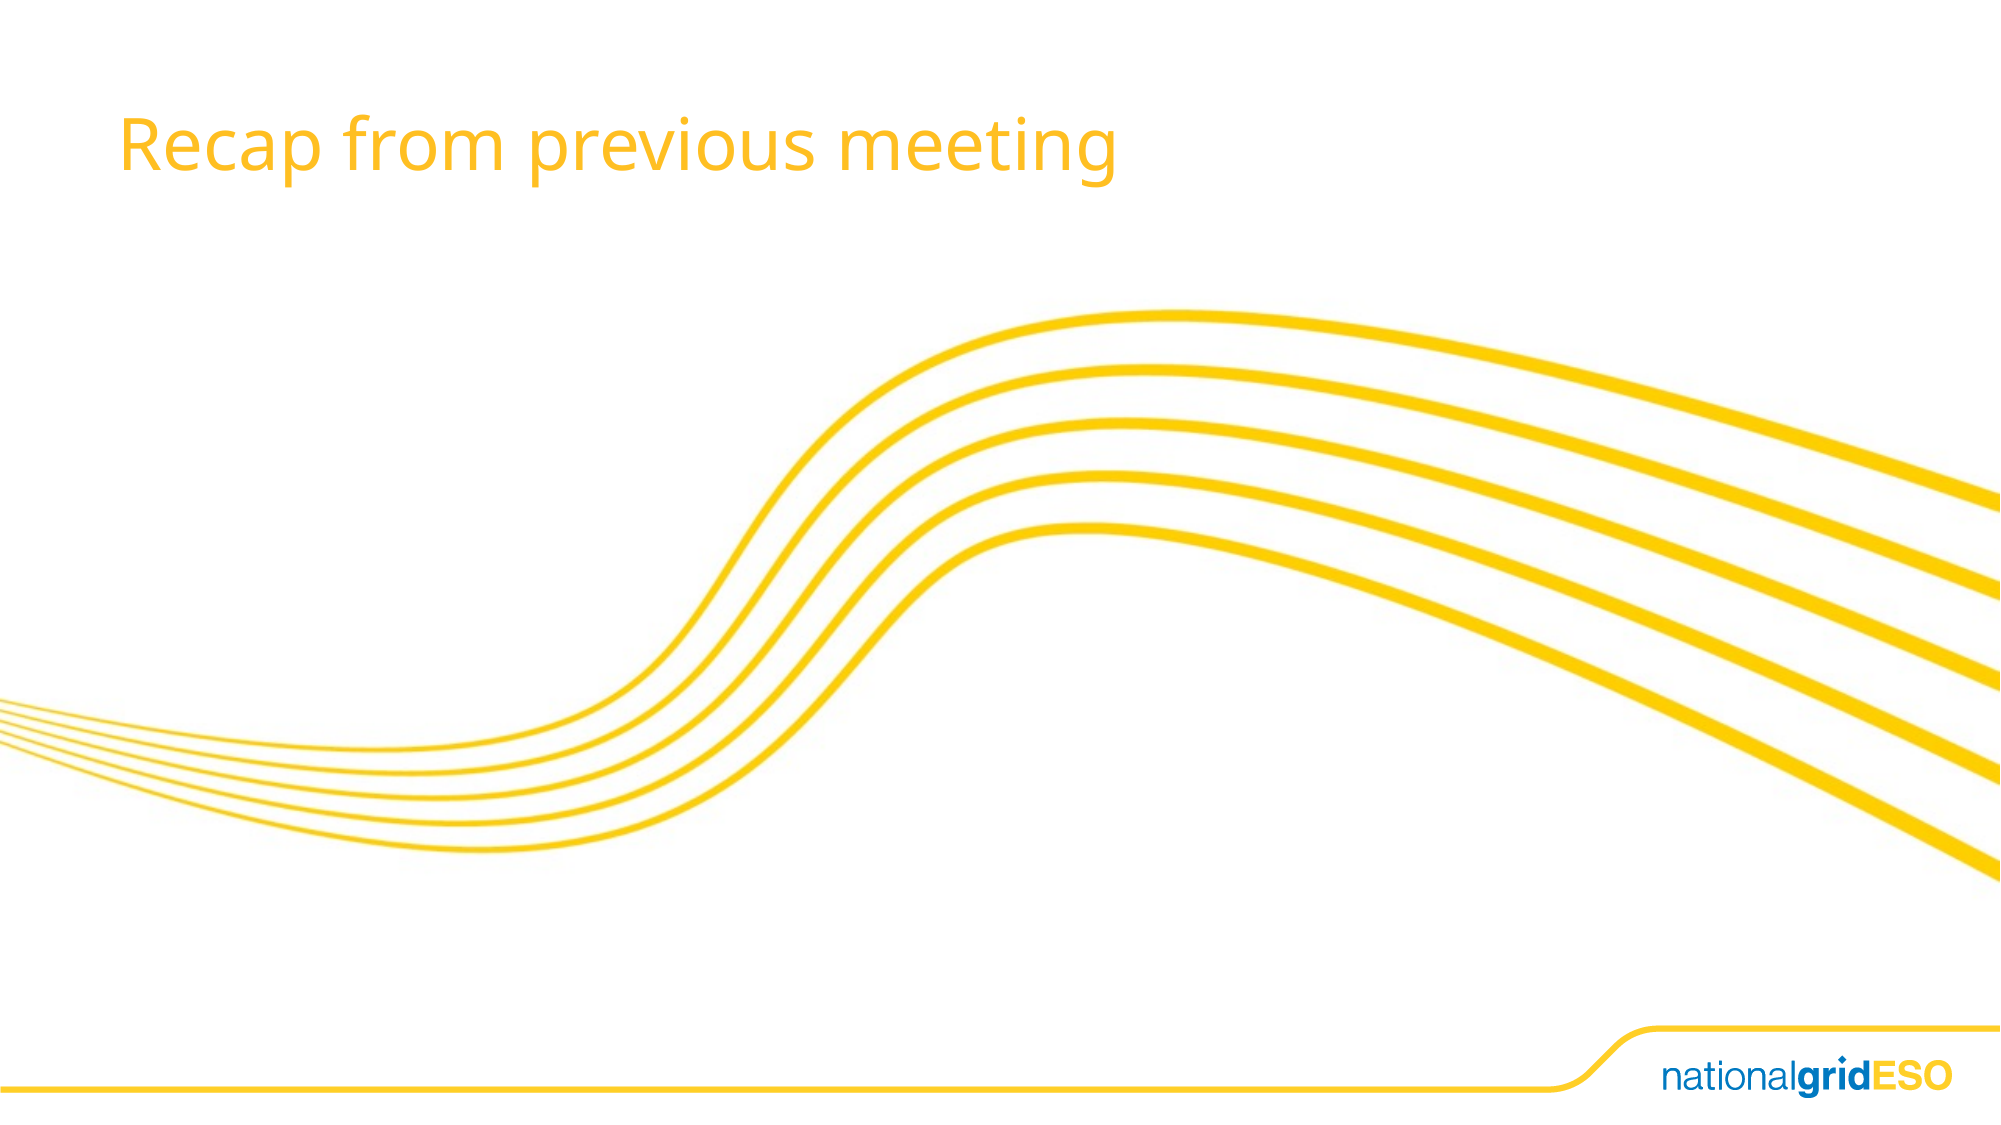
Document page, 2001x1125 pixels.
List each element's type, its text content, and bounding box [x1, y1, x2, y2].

picture [0, 0, 2000, 1125]
title Recap from previous meeting [102, 91, 1760, 197]
